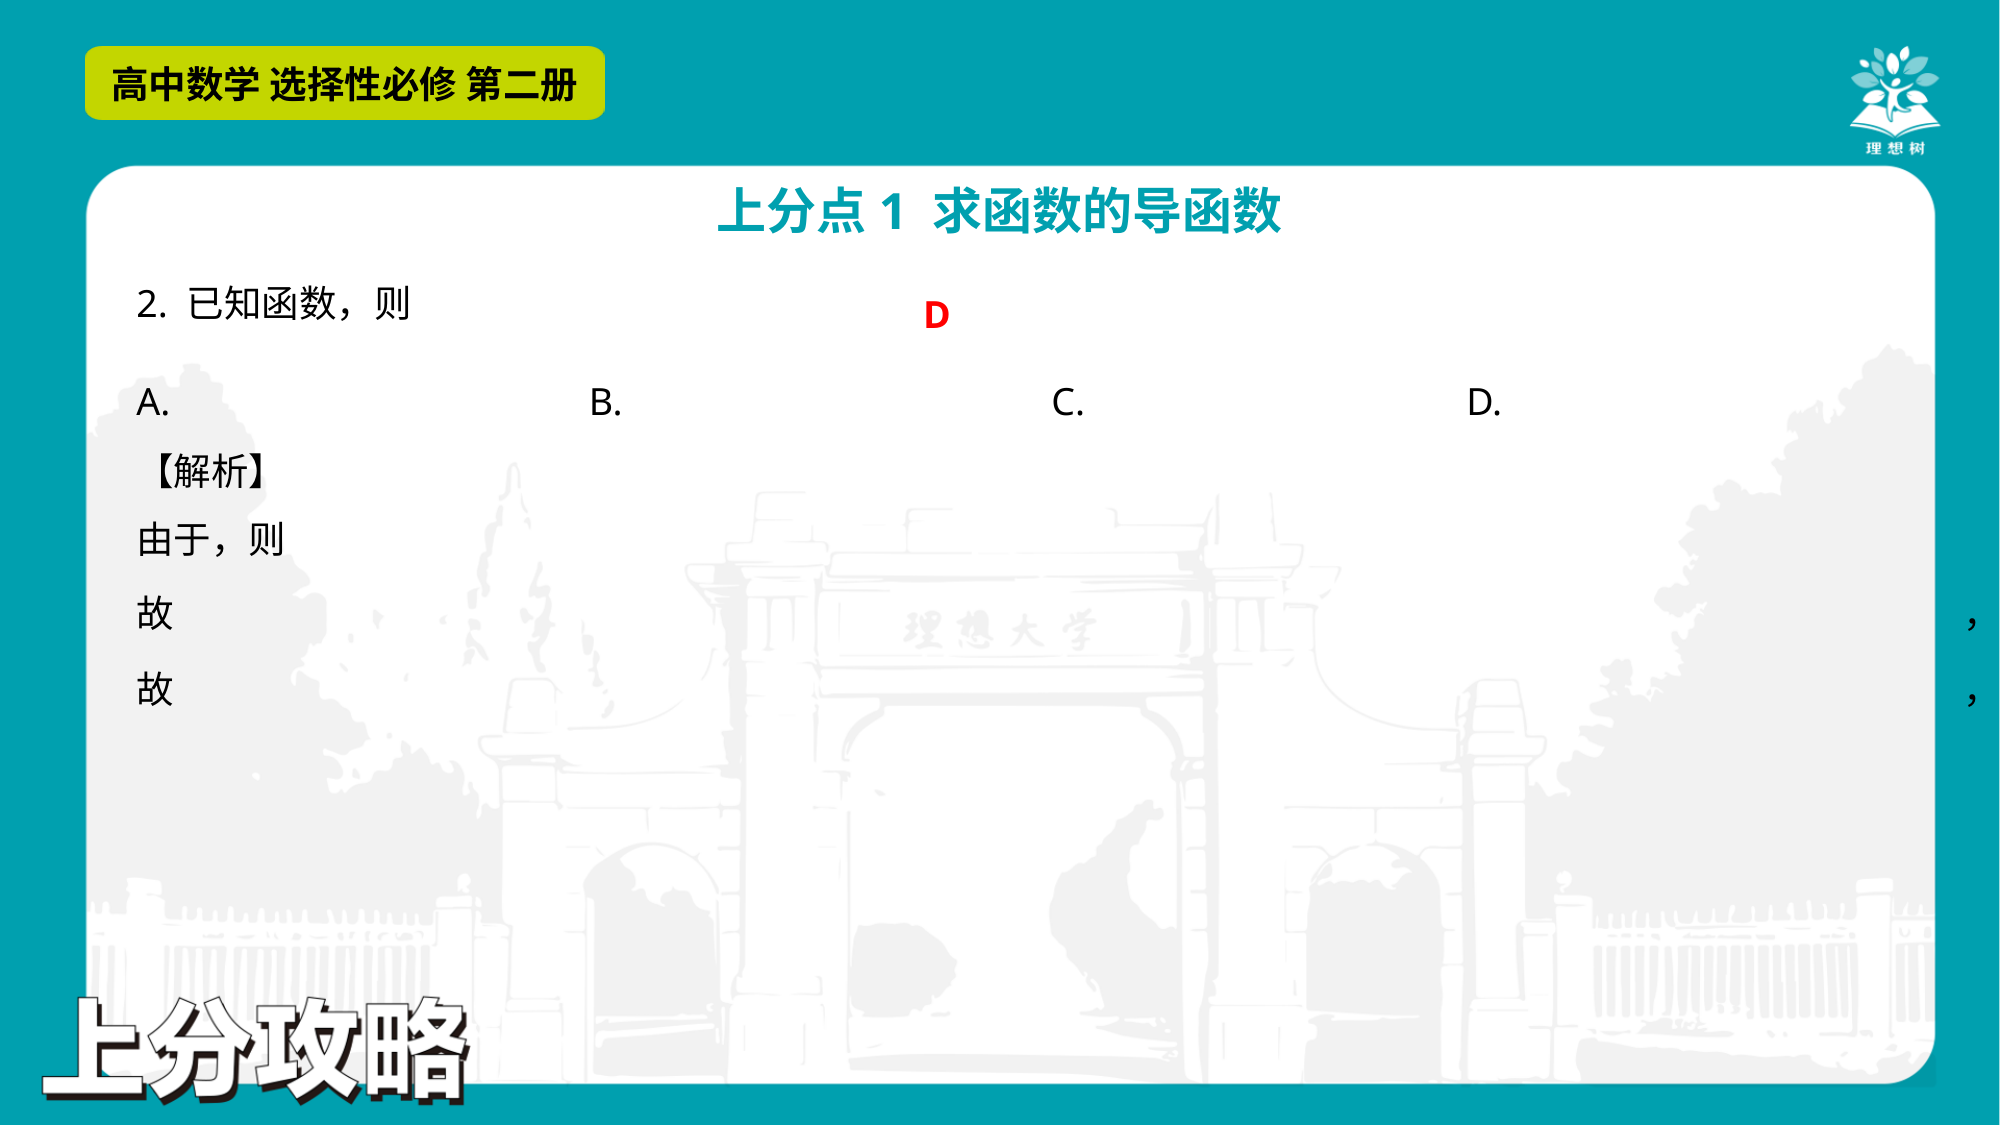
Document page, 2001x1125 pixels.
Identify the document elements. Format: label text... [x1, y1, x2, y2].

picture [0, 0, 2000, 1125]
text_box D [909, 290, 965, 335]
